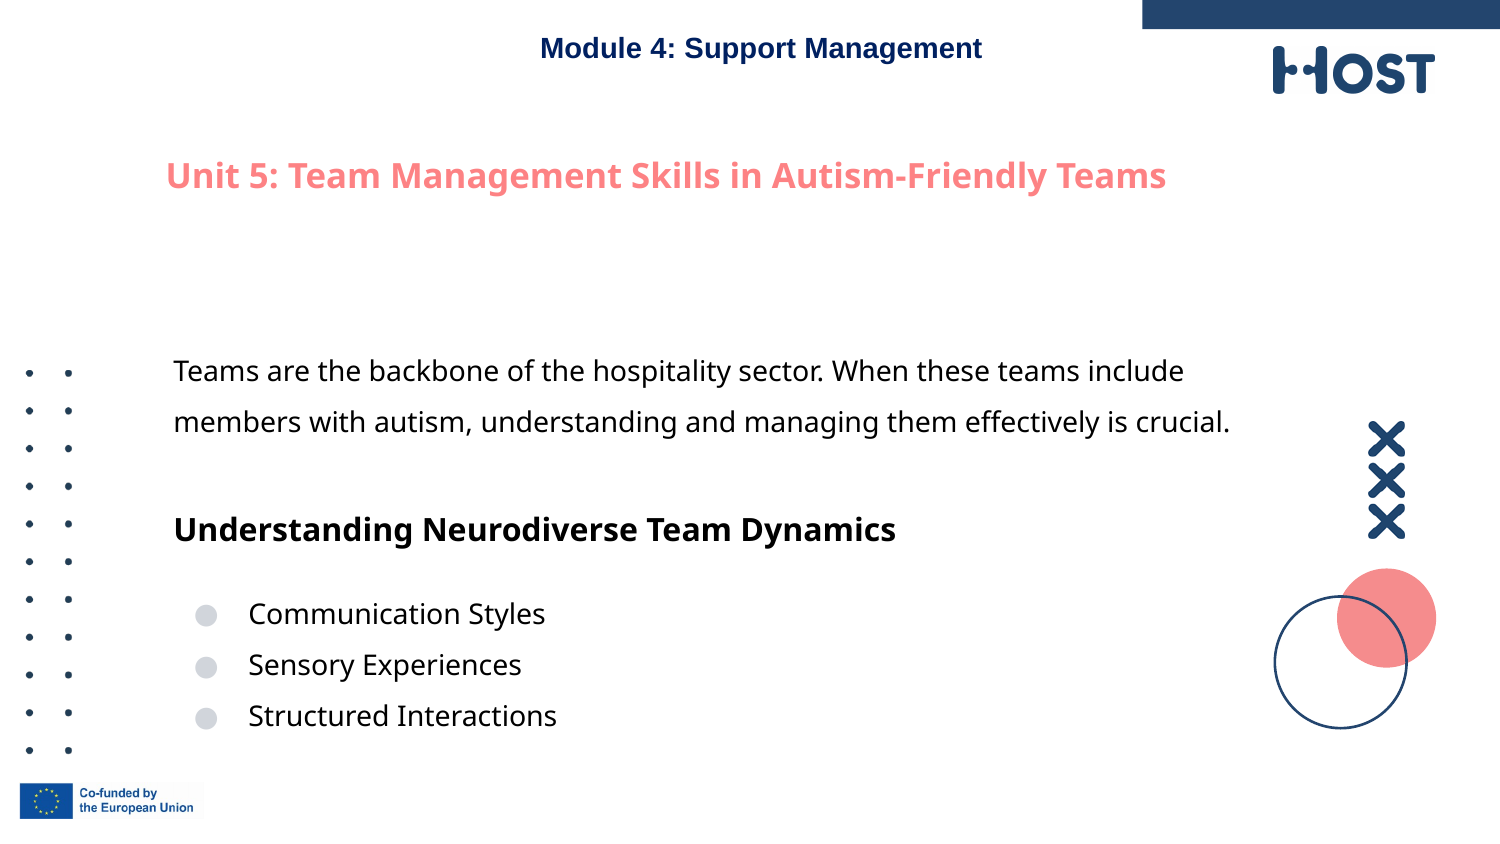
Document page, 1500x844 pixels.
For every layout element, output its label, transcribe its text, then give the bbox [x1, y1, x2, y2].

picture [1368, 421, 1405, 539]
text_box Module 4: Support Management [525, 10, 1054, 68]
list Teams are the backbone of the hospitality sector. When these teams include members with autism, understanding and managing them effectively is crucial. Understanding Neurodiverse Team Dynamics Communication Styles Sensory Experiences Structured Interactions [158, 321, 1315, 809]
picture [0, 370, 204, 820]
picture [1273, 46, 1435, 94]
title Unit 5: Team Management Skills in Autism-Friendly Teams [150, 139, 1196, 253]
